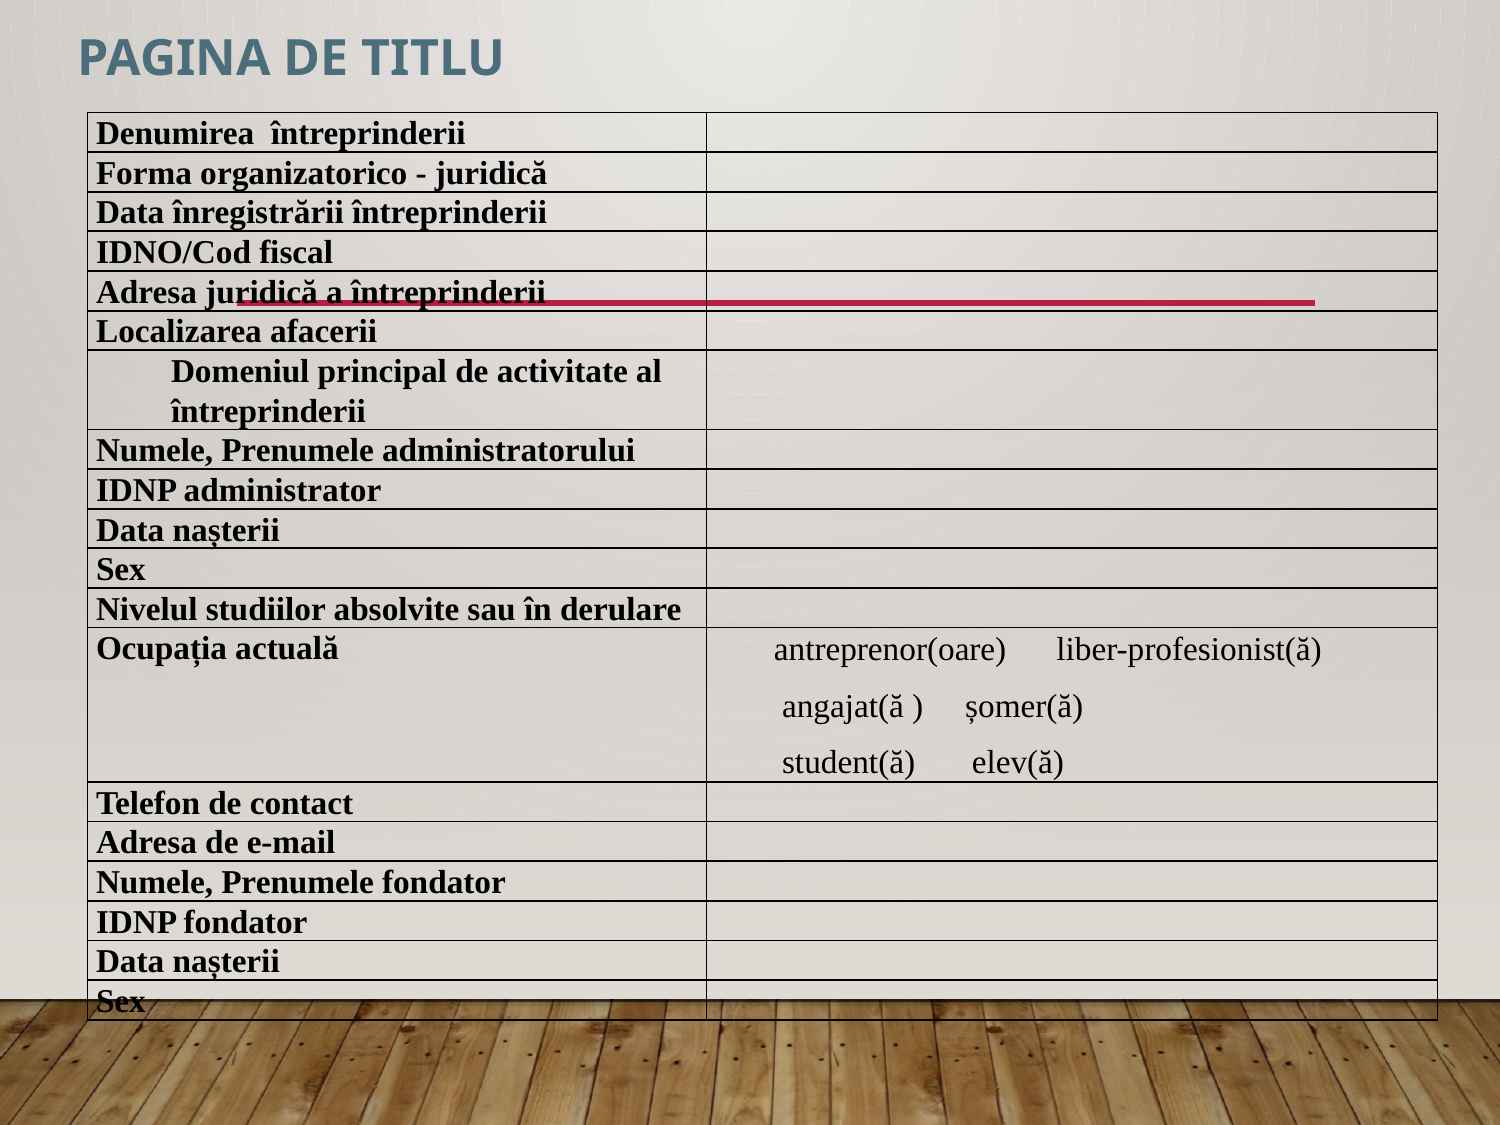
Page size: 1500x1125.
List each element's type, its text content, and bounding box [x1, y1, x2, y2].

table_cell [707, 822, 1437, 860]
table_cell Forma organizatorico - juridică [88, 153, 706, 191]
title PAGINA DE TITLU [62, 24, 1413, 105]
table_cell [707, 232, 1437, 270]
table_cell [707, 941, 1437, 979]
table_cell Data nașterii [88, 510, 706, 547]
table_cell Domeniul principal de activitate al întreprinderii [88, 351, 706, 429]
table_cell Numele, Prenumele administratorului [88, 430, 706, 468]
table_cell [707, 862, 1437, 900]
table_cell [707, 783, 1437, 821]
table_cell IDNP administrator [88, 470, 706, 508]
table_cell [707, 981, 1437, 1019]
table_cell [707, 470, 1437, 508]
picture [0, 999, 1500, 1125]
table_cell Numele, Prenumele fondator [88, 862, 706, 900]
table_cell [707, 510, 1437, 547]
table_cell Localizarea afacerii [88, 312, 706, 349]
table_cell Telefon de contact [88, 783, 706, 821]
table_cell [707, 351, 1437, 429]
table_cell [707, 430, 1437, 468]
table_cell IDNP fondator [88, 902, 706, 940]
table_cell [707, 902, 1437, 940]
table_cell [707, 153, 1437, 191]
table_cell Adresa de e-mail [88, 822, 706, 860]
table_header Denumirea întreprinderii [88, 113, 706, 151]
table_cell Sex [88, 981, 706, 1019]
table_cell Sex [88, 549, 706, 587]
table_cell [707, 272, 1437, 310]
table_cell Adresa juridică a întreprinderii [88, 272, 706, 310]
table_cell [707, 193, 1437, 230]
table_cell Nivelul studiilor absolvite sau în derulare [88, 589, 706, 627]
table_header [707, 113, 1437, 151]
table_cell [707, 589, 1437, 627]
table_cell IDNO/Cod fiscal [88, 232, 706, 270]
table_cell Ocupația actuală [88, 628, 706, 781]
table_cell Data înregistrării întreprinderii [88, 193, 706, 230]
table_cell Data nașterii [88, 941, 706, 979]
table_cell [707, 312, 1437, 349]
table_cell [707, 549, 1437, 587]
table_cell  antreprenor(oare)  liber-profesionist(ă)  angajat(ă )  șomer(ă)  student(ă)  elev(ă) [707, 628, 1437, 781]
